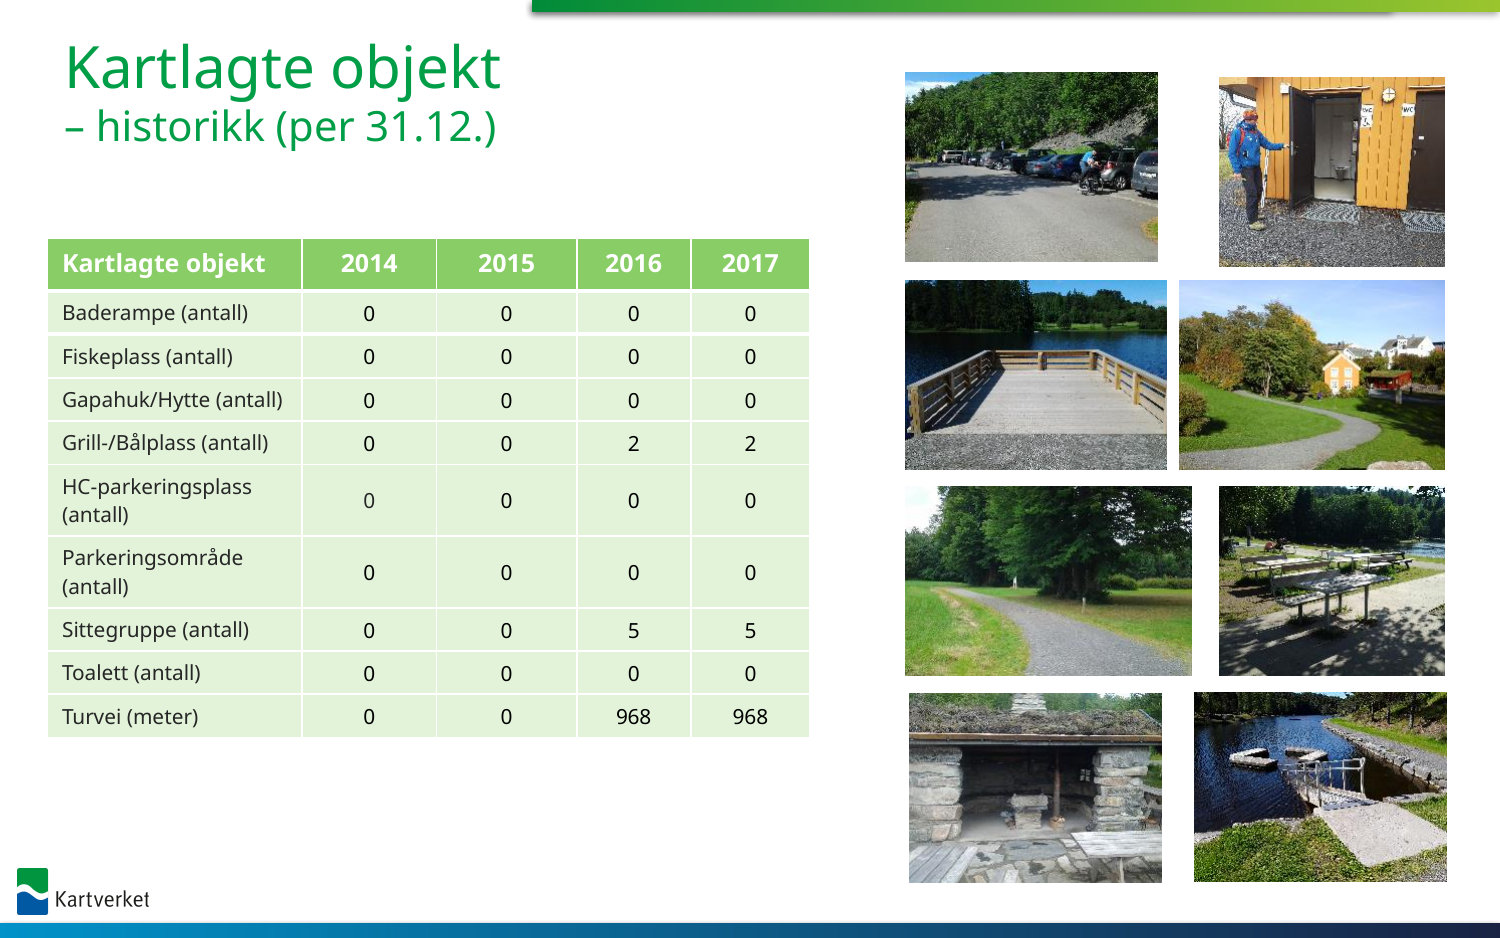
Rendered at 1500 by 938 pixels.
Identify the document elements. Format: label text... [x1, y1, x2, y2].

picture [1219, 77, 1445, 267]
table_cell 0 [692, 537, 809, 607]
table_header 2017 [692, 239, 809, 289]
table_cell 0 [578, 336, 690, 377]
text_box Kartlagte objekt – historikk (per 31.12.) [49, 14, 1431, 158]
table_cell Parkeringsområde (antall) [48, 537, 301, 607]
table_cell Turvei (meter) [48, 695, 301, 737]
table_cell 0 [692, 465, 809, 535]
picture [1219, 486, 1445, 676]
table_cell 0 [437, 695, 576, 737]
table_cell 0 [578, 537, 690, 607]
picture [909, 693, 1163, 884]
table_cell 0 [578, 379, 690, 420]
table_cell HC-parkeringsplass (antall) [48, 465, 301, 535]
table_header 2015 [437, 239, 576, 289]
table_cell 0 [437, 336, 576, 377]
table_cell 0 [303, 336, 436, 377]
table_cell 0 [692, 336, 809, 377]
picture [1194, 692, 1448, 882]
table_cell 0 [437, 652, 576, 693]
table_cell 968 [578, 695, 690, 737]
table_header 2014 [303, 239, 436, 289]
table_cell 0 [692, 652, 809, 693]
table_cell Toalett (antall) [48, 652, 301, 693]
table_cell 0 [303, 609, 436, 650]
table_cell 0 [303, 652, 436, 693]
table_cell 0 [303, 465, 436, 535]
table_cell 0 [303, 422, 436, 464]
picture [905, 280, 1167, 470]
table_cell Fiskeplass (antall) [48, 336, 301, 377]
table_cell 0 [578, 652, 690, 693]
table_cell Gapahuk/Hytte (antall) [48, 379, 301, 420]
table_cell 0 [303, 293, 436, 332]
picture [905, 486, 1193, 676]
table_cell Baderampe (antall) [48, 293, 301, 332]
table_cell 0 [437, 379, 576, 420]
table_cell 0 [578, 293, 690, 332]
table_cell 0 [437, 537, 576, 607]
table_cell 0 [578, 465, 690, 535]
picture [1179, 280, 1445, 470]
table_cell 0 [303, 537, 436, 607]
table_cell 0 [437, 422, 576, 464]
table_cell Sittegruppe (antall) [48, 609, 301, 650]
table_cell Grill-/Bålplass (antall) [48, 422, 301, 464]
table_header Kartlagte objekt [48, 239, 301, 289]
table_cell 0 [437, 609, 576, 650]
table_cell 2 [578, 422, 690, 464]
table_cell 968 [692, 695, 809, 737]
table_cell 5 [692, 609, 809, 650]
table_cell 0 [303, 695, 436, 737]
table_cell 0 [437, 465, 576, 535]
table_cell 0 [437, 293, 576, 332]
table_cell 0 [303, 379, 436, 420]
table_cell 2 [692, 422, 809, 464]
table_cell 0 [692, 293, 809, 332]
table_header 2016 [578, 239, 690, 289]
table_cell 0 [692, 379, 809, 420]
table_cell 5 [578, 609, 690, 650]
picture [905, 72, 1158, 262]
